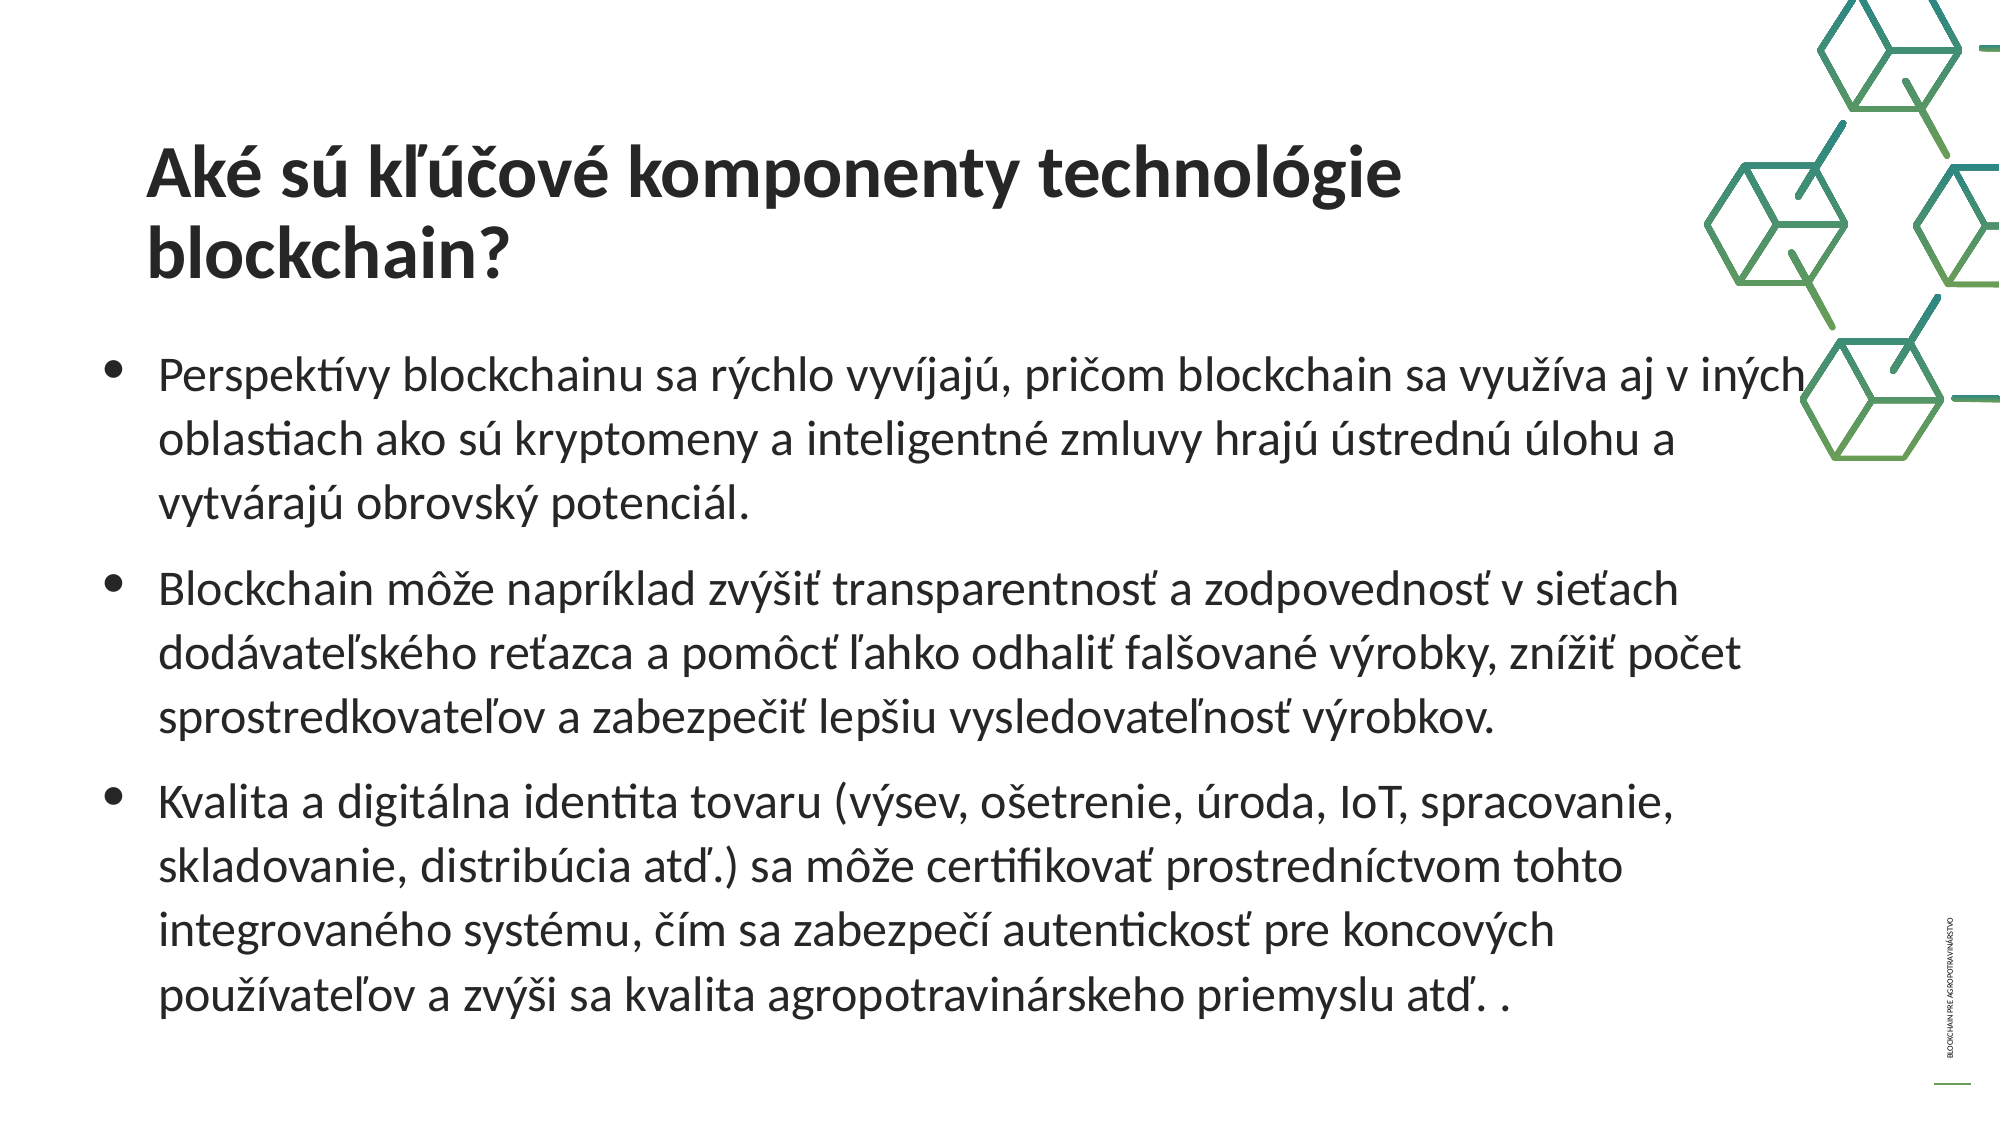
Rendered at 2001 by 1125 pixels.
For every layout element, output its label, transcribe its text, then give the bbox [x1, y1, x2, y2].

list Perspektívy blockchainu sa rýchlo vyvíjajú, pričom blockchain sa využíva aj v iných oblastiach ako sú kryptomeny a inteligentné zmluvy hrajú ústrednú úlohu a vytvárajú obrovský potenciál. Blockchain môže napríklad zvýšiť transparentnosť a zodpovednosť v sieťach dodávateľského reťazca a pomôcť ľahko odhaliť falšované výrobky, znížiť počet sprostredkovateľov a zabezpečiť lepšiu vysledovateľnosť výrobkov. Kvalita a digitálna identita tovaru (výsev, ošetrenie, úroda, IoT, spracovanie, skladovanie, distribúcia atď.) sa môže certifikovať prostredníctvom tohto integrovaného systému, čím sa zabezpečí autentickosť pre koncových používateľov a zvýši sa kvalita agropotravinárskeho priemyslu atď. . [86, 329, 1825, 1100]
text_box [1703, 0, 2000, 462]
list Aké sú kľúčové komponenty technológie blockchain? [130, 124, 1698, 337]
